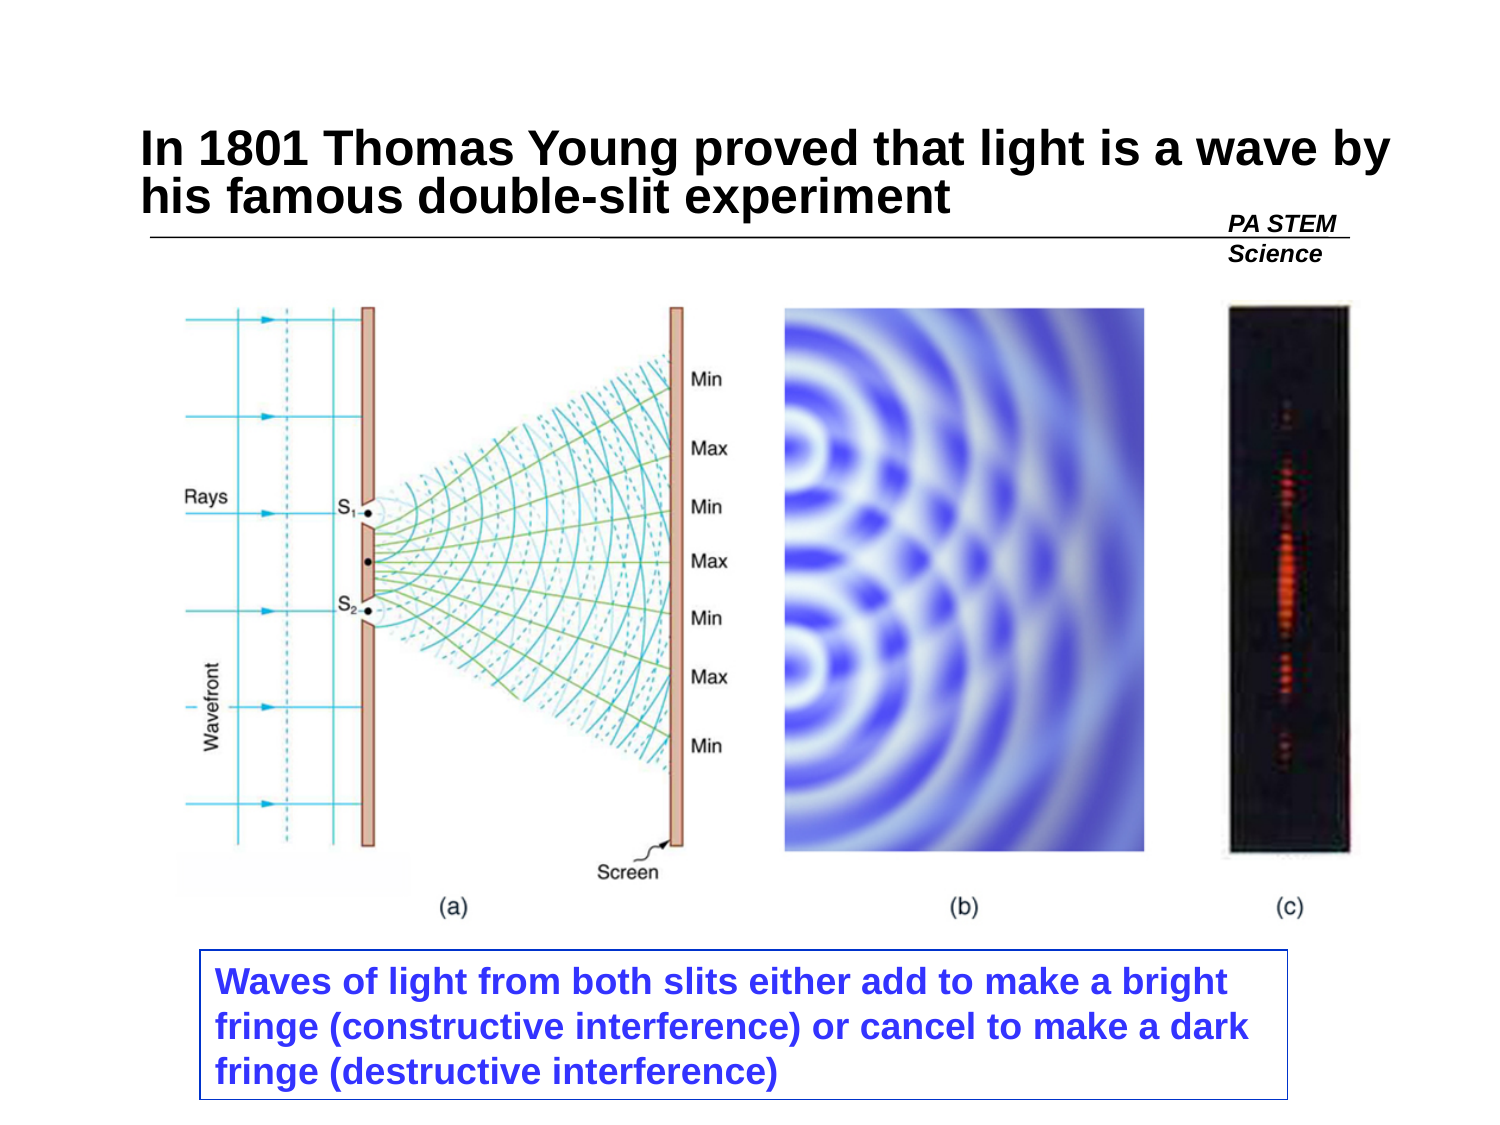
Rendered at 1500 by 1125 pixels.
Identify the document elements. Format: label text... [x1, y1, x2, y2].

picture [174, 299, 1363, 927]
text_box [149, 199, 1353, 276]
title In 1801 Thomas Young proved that light is a wave by his famous double-slit experiment [124, 74, 1426, 276]
text_box Waves of light from both slits either add to make a bright fringe (constructive interference) or cancel to make a dark fringe (destructive interference) [200, 949, 1288, 1100]
